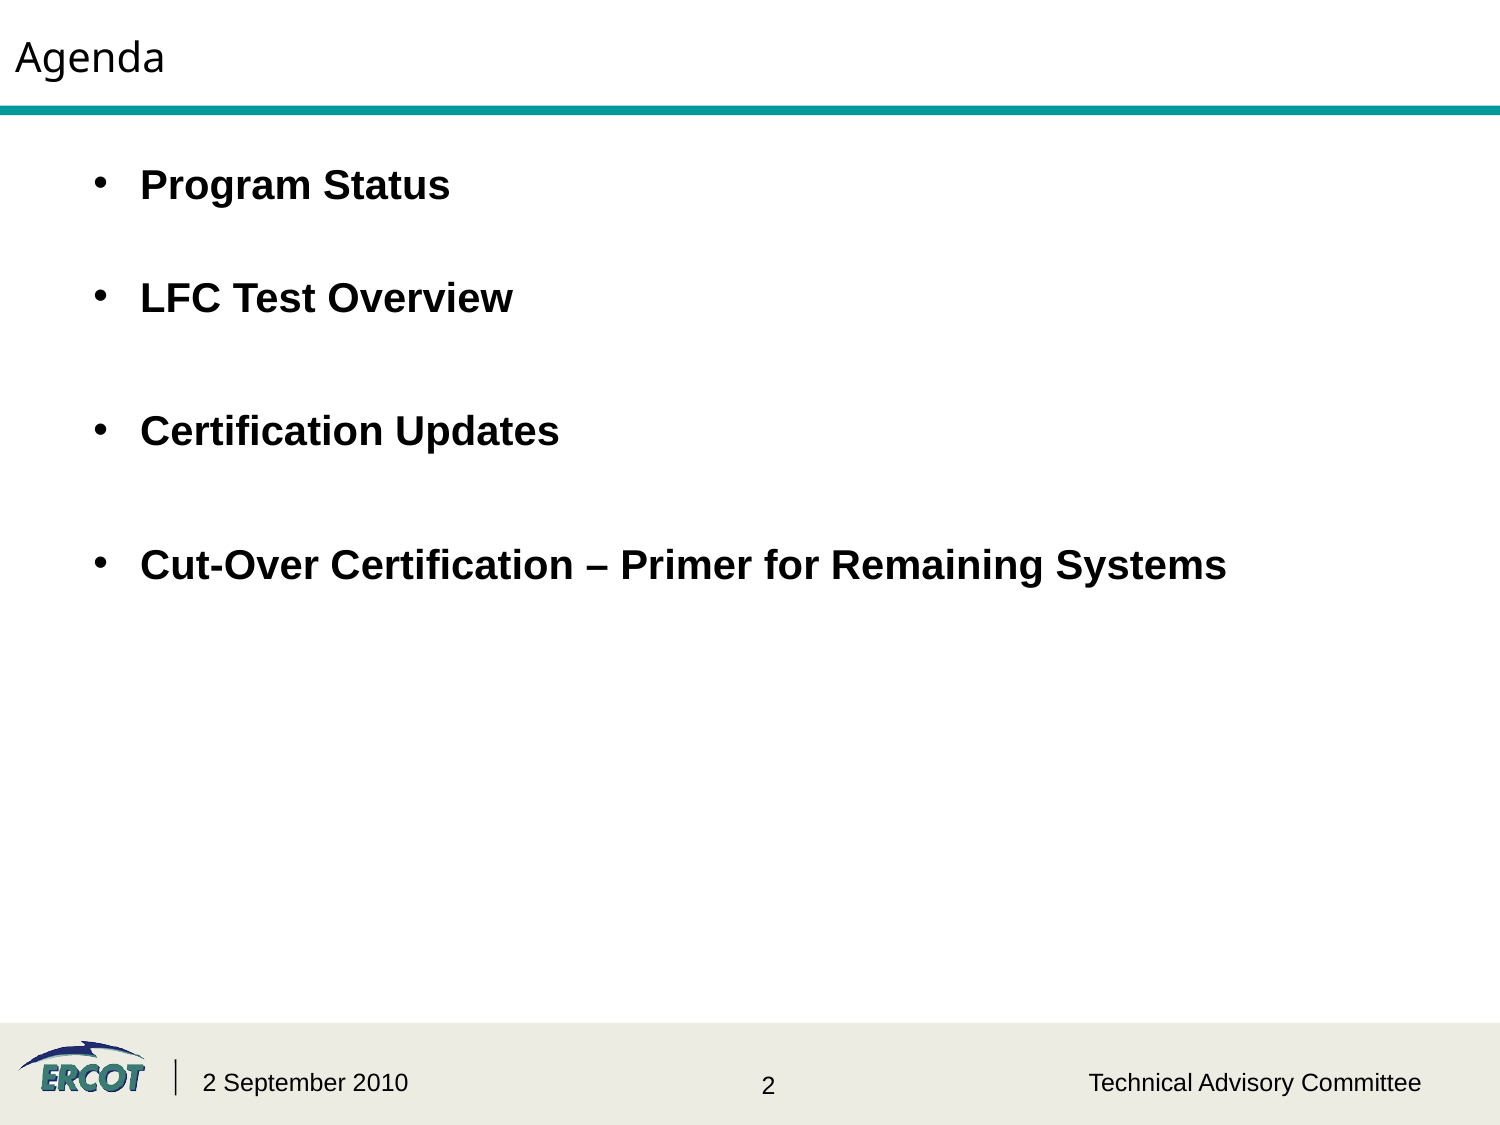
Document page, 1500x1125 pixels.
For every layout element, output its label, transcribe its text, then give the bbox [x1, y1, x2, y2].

text_box Program Status LFC Test Overview Certification Updates Cut-Over Certification – Primer for Remaining Systems [78, 149, 1429, 1013]
picture [10, 1031, 151, 1111]
footer Technical Advisory Committee [1024, 1059, 1438, 1125]
title Agenda [0, 0, 1451, 113]
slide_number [187, 1059, 538, 1125]
